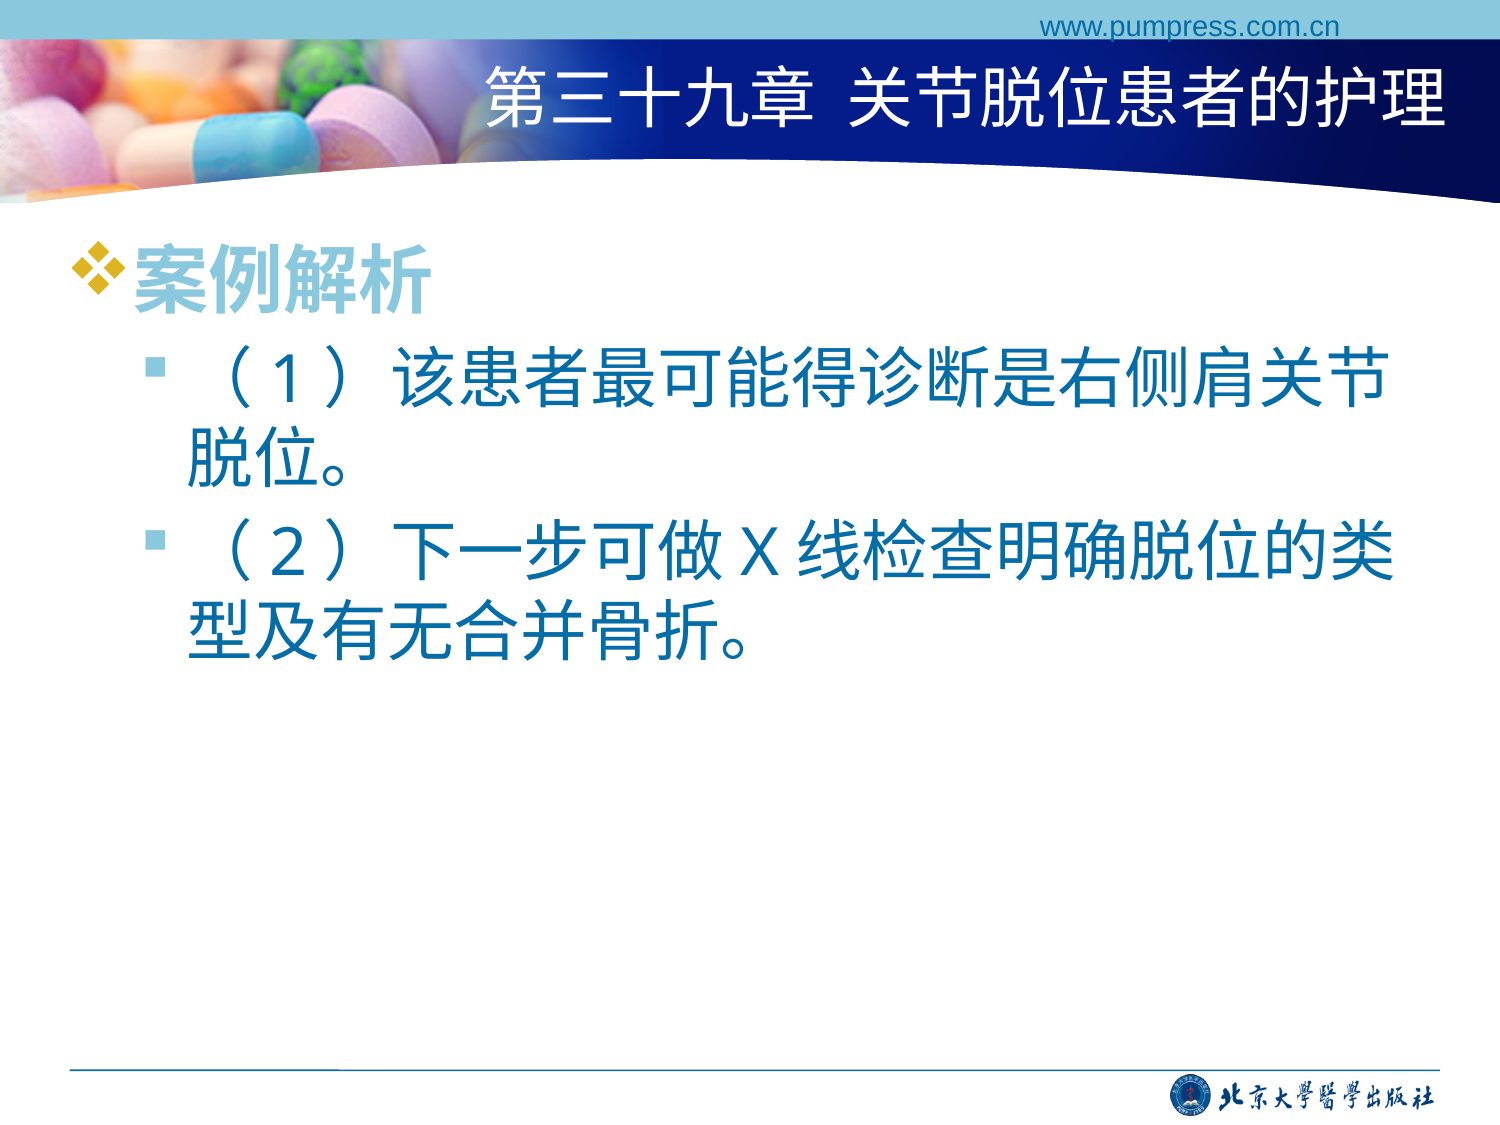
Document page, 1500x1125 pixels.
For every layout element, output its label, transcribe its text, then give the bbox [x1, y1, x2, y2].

title 第三十九章 关节脱位患者的护理 [137, 49, 1463, 143]
slide_number www.pumpress.com.cn [1025, 0, 1463, 38]
picture [1170, 1074, 1436, 1118]
picture [0, 40, 1500, 203]
list 案例解析 （1）该患者最可能得诊断是右侧肩关节脱位。 （2）下一步可做X线检查明确脱位的类型及有无合并骨折。 [49, 224, 1463, 1026]
